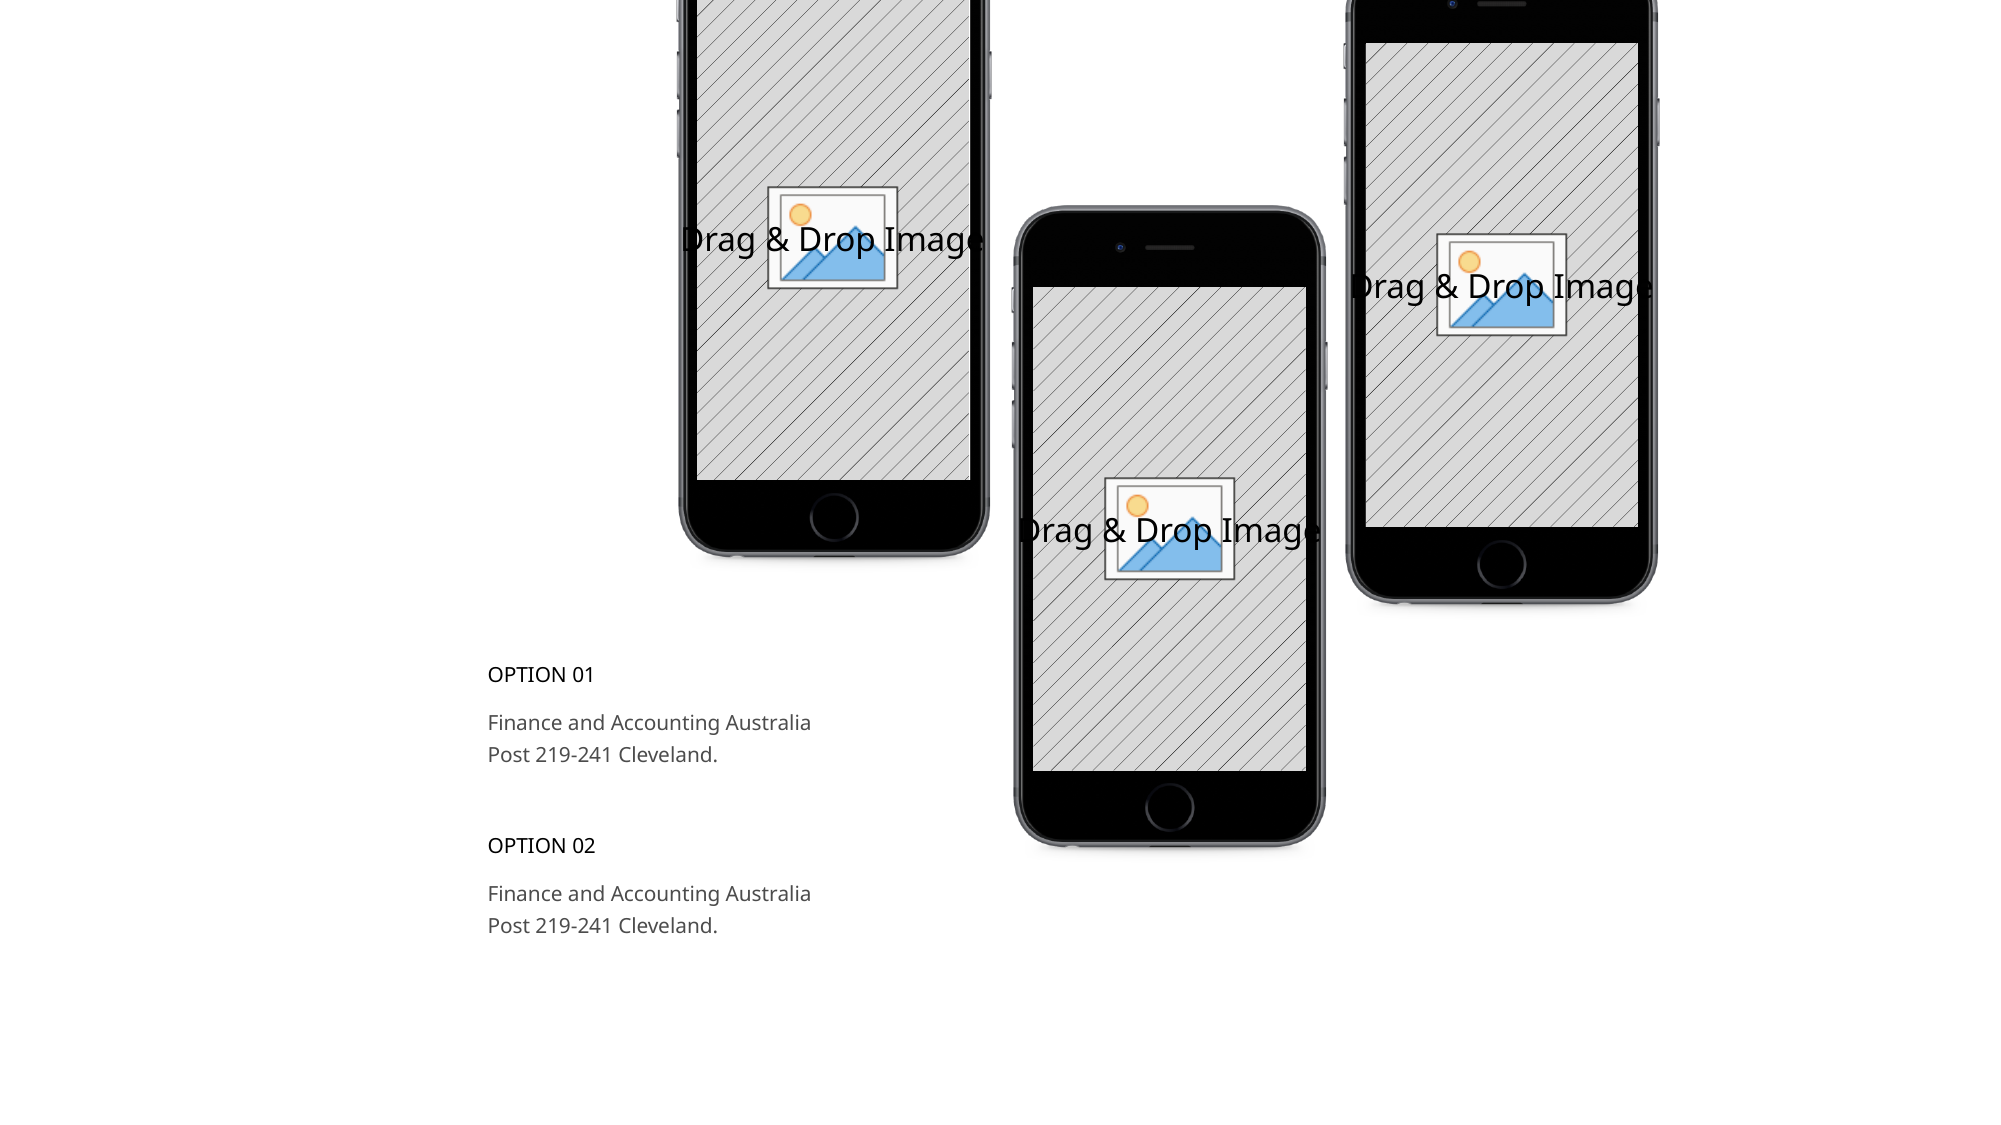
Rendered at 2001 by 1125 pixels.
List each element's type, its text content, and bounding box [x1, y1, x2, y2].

text_box Finance and Accounting Australia Post 219-241 Cleveland. [487, 865, 852, 946]
text_box Finance and Accounting Australia Post 219-241 Cleveland. [487, 694, 852, 775]
text_box OPTION 02 [487, 825, 824, 865]
text_box OPTION 01 [487, 654, 824, 694]
picture [655, 0, 1681, 879]
